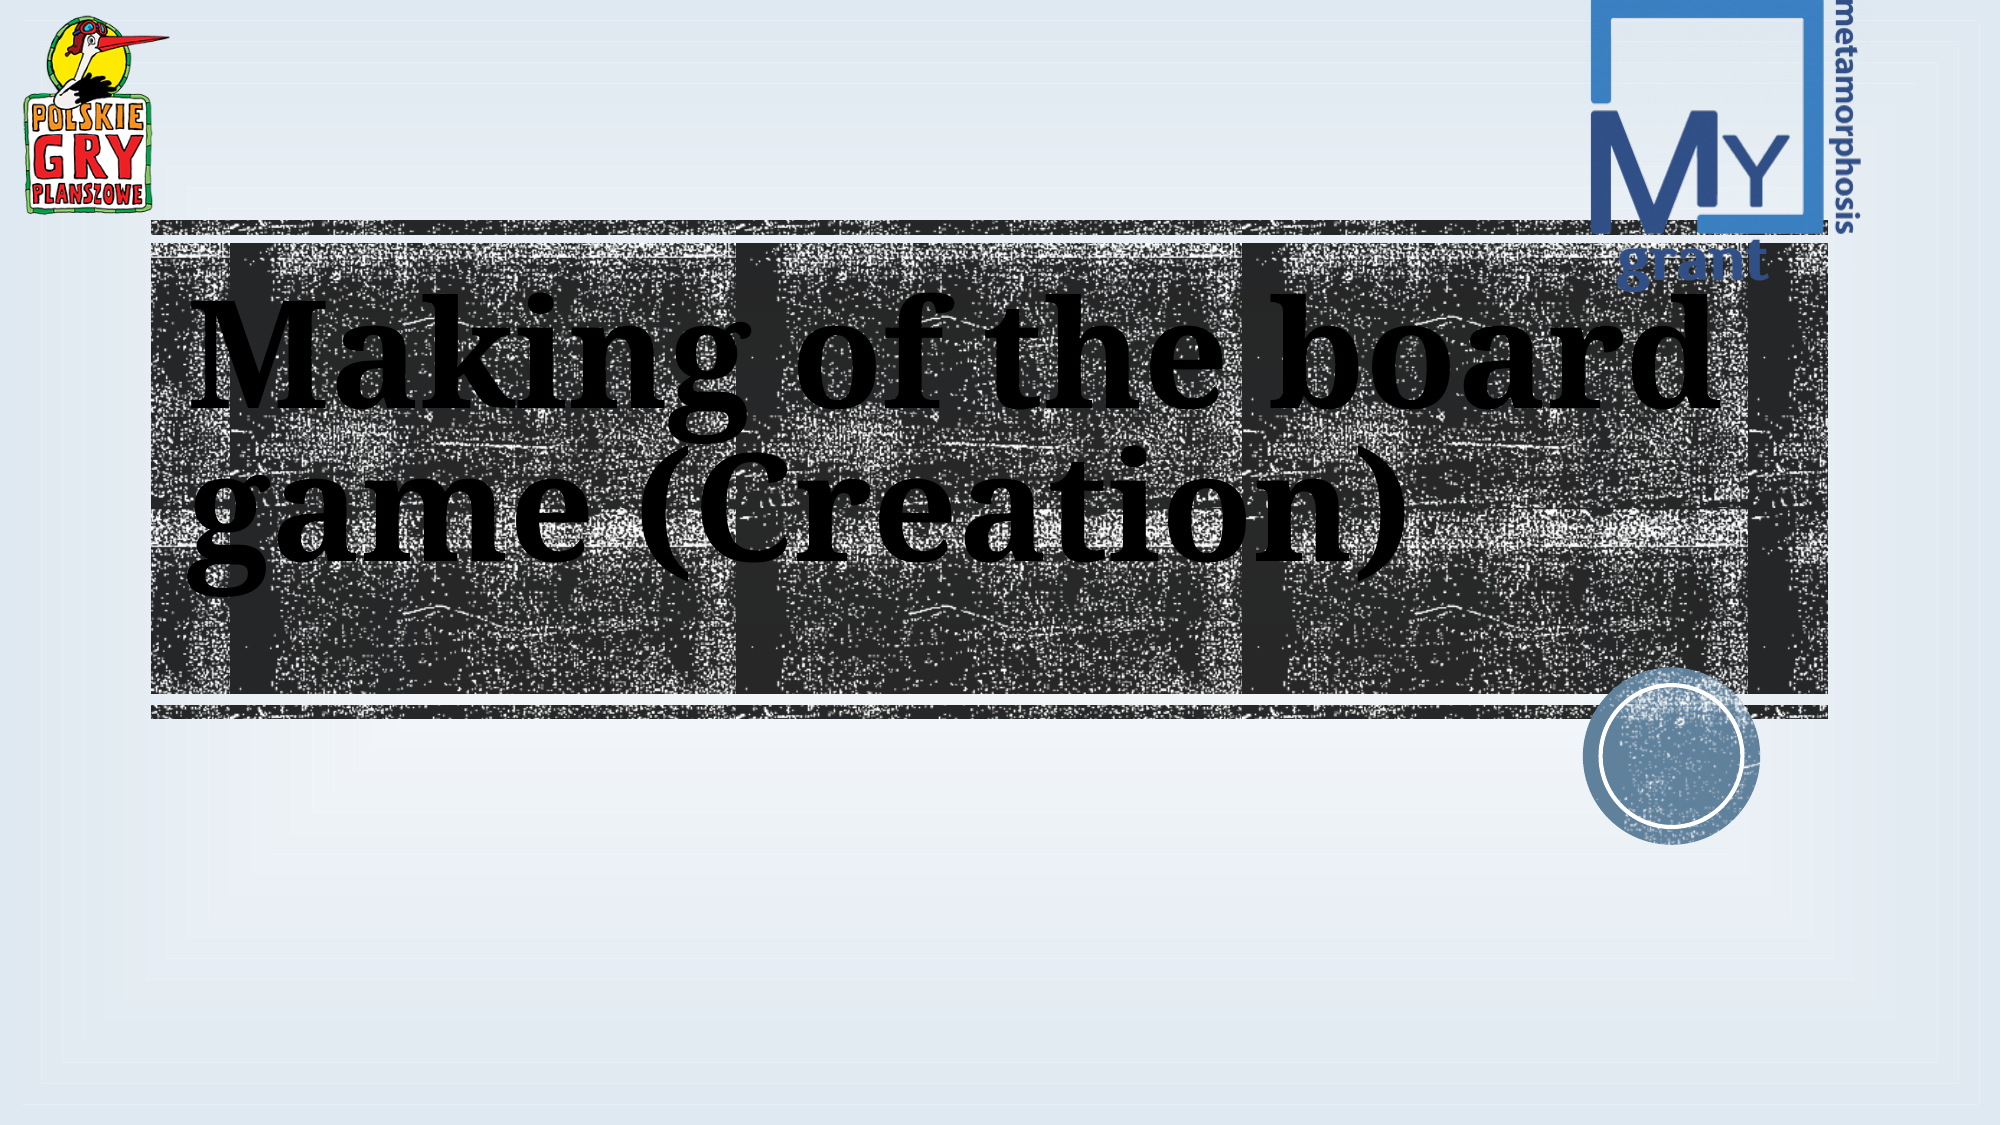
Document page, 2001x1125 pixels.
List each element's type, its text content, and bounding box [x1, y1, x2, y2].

picture [18, 12, 173, 217]
title Making of the board game (Creation) [172, 356, 1808, 855]
picture [1584, 0, 1869, 295]
